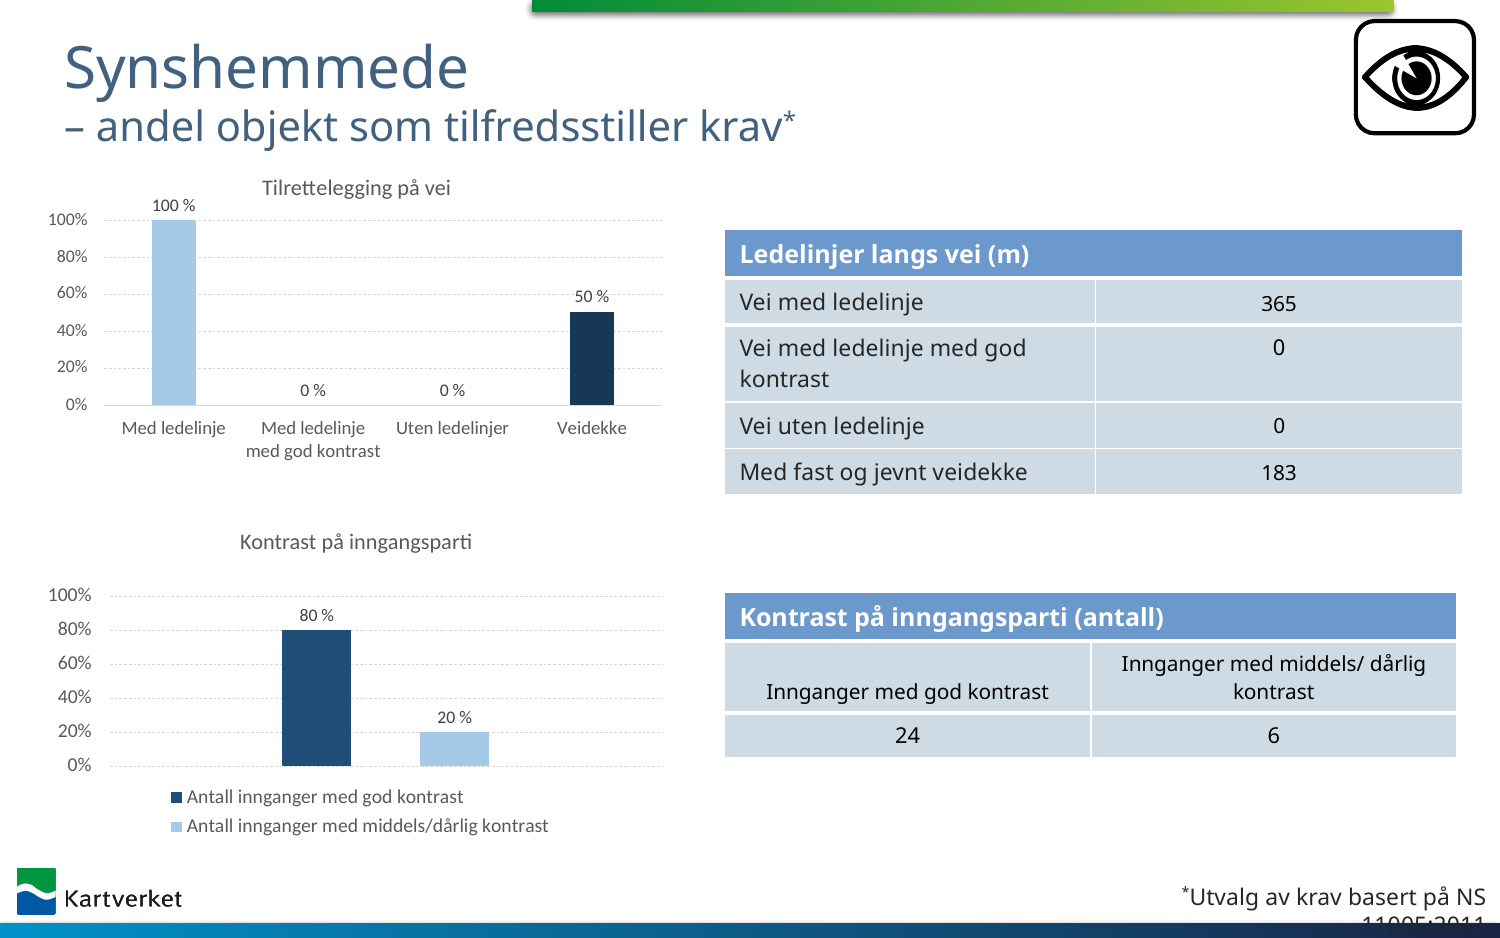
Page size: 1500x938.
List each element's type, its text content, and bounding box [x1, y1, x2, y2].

table_header Kontrast på inngangsparti (antall) [725, 593, 1456, 639]
table_cell 0 [1096, 327, 1462, 401]
text_box *Utvalg av krav basert på NS 11005:2011 [1068, 873, 1500, 938]
table_header Ledelinjer langs vei (m) [725, 230, 1462, 276]
table_cell 0 [1096, 403, 1462, 448]
text_box Synshemmede – andel objekt som tilfredsstiller krav* [49, 24, 1431, 158]
picture [41, 520, 673, 846]
table_cell Vei med ledelinje [725, 280, 1095, 323]
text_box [1355, 20, 1475, 134]
table_cell Innganger med god kontrast [725, 643, 1090, 711]
table_cell 183 [1096, 449, 1462, 494]
table_cell 6 [1092, 715, 1456, 757]
table_cell 24 [725, 715, 1090, 757]
picture [41, 166, 673, 492]
table_cell Vei med ledelinje med god kontrast [725, 327, 1095, 401]
table_cell Vei uten ledelinje [725, 403, 1095, 448]
table_cell 365 [1096, 280, 1462, 323]
table_cell Innganger med middels/ dårlig kontrast [1092, 643, 1456, 711]
table_cell Med fast og jevnt veidekke [725, 449, 1095, 494]
